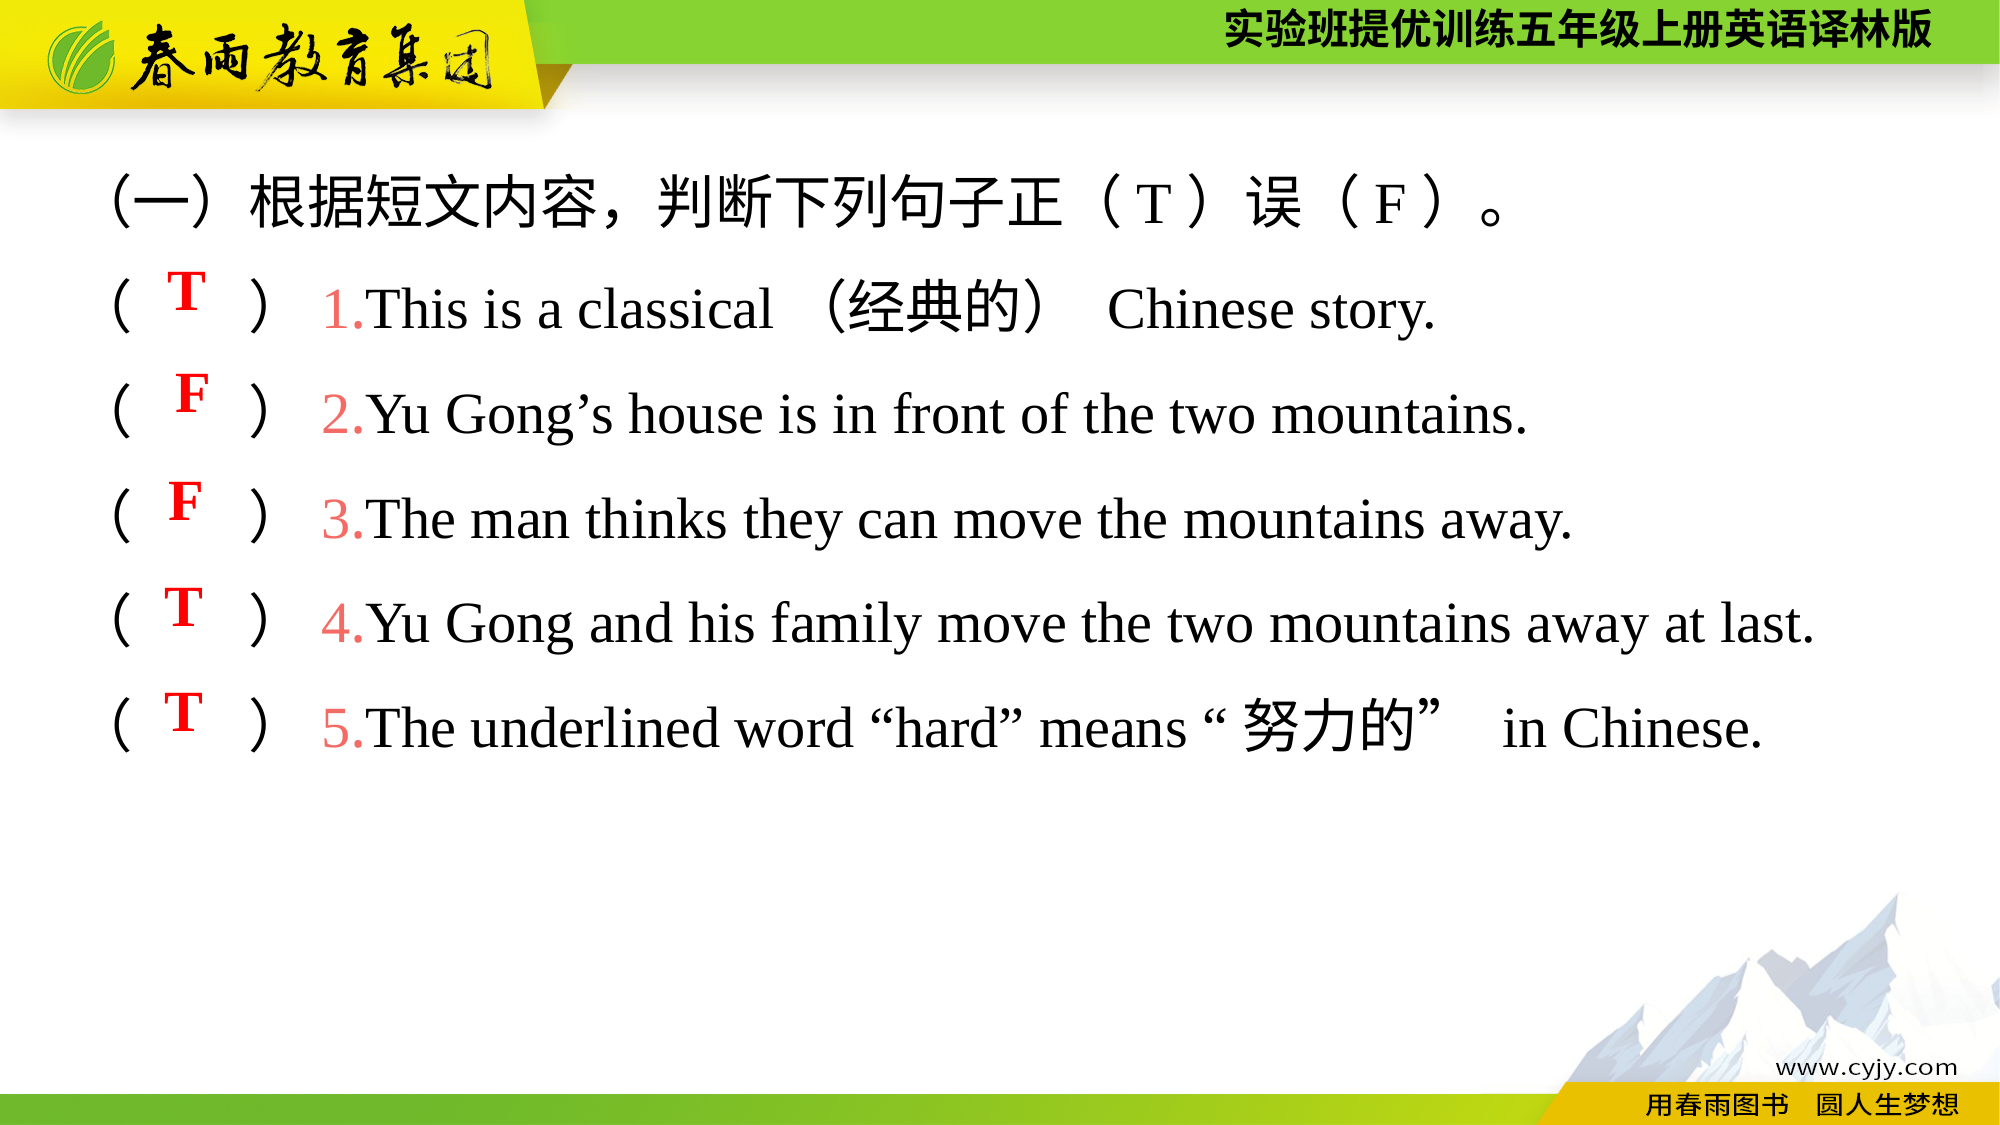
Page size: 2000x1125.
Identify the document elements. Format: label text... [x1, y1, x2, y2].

text_box T [149, 665, 219, 751]
text_box F [154, 454, 220, 540]
text_box T [152, 244, 222, 330]
list （一）根据短文内容，判断下列句子正（T）误（F）。 （ ）1.This is a classical（经典的） Chinese story. （ ）2.Yu Gong’s house is in front of the two mountains. （ ）3.The man thinks they can move the mountains away. （ ）4.Yu Gong and his family move the two mountains away at last. （ ）5.The underlined word “hard” means “努力的” in Chinese. [59, 122, 1944, 774]
text_box T [149, 561, 219, 646]
text_box F [160, 347, 226, 432]
picture [0, 0, 2000, 1125]
